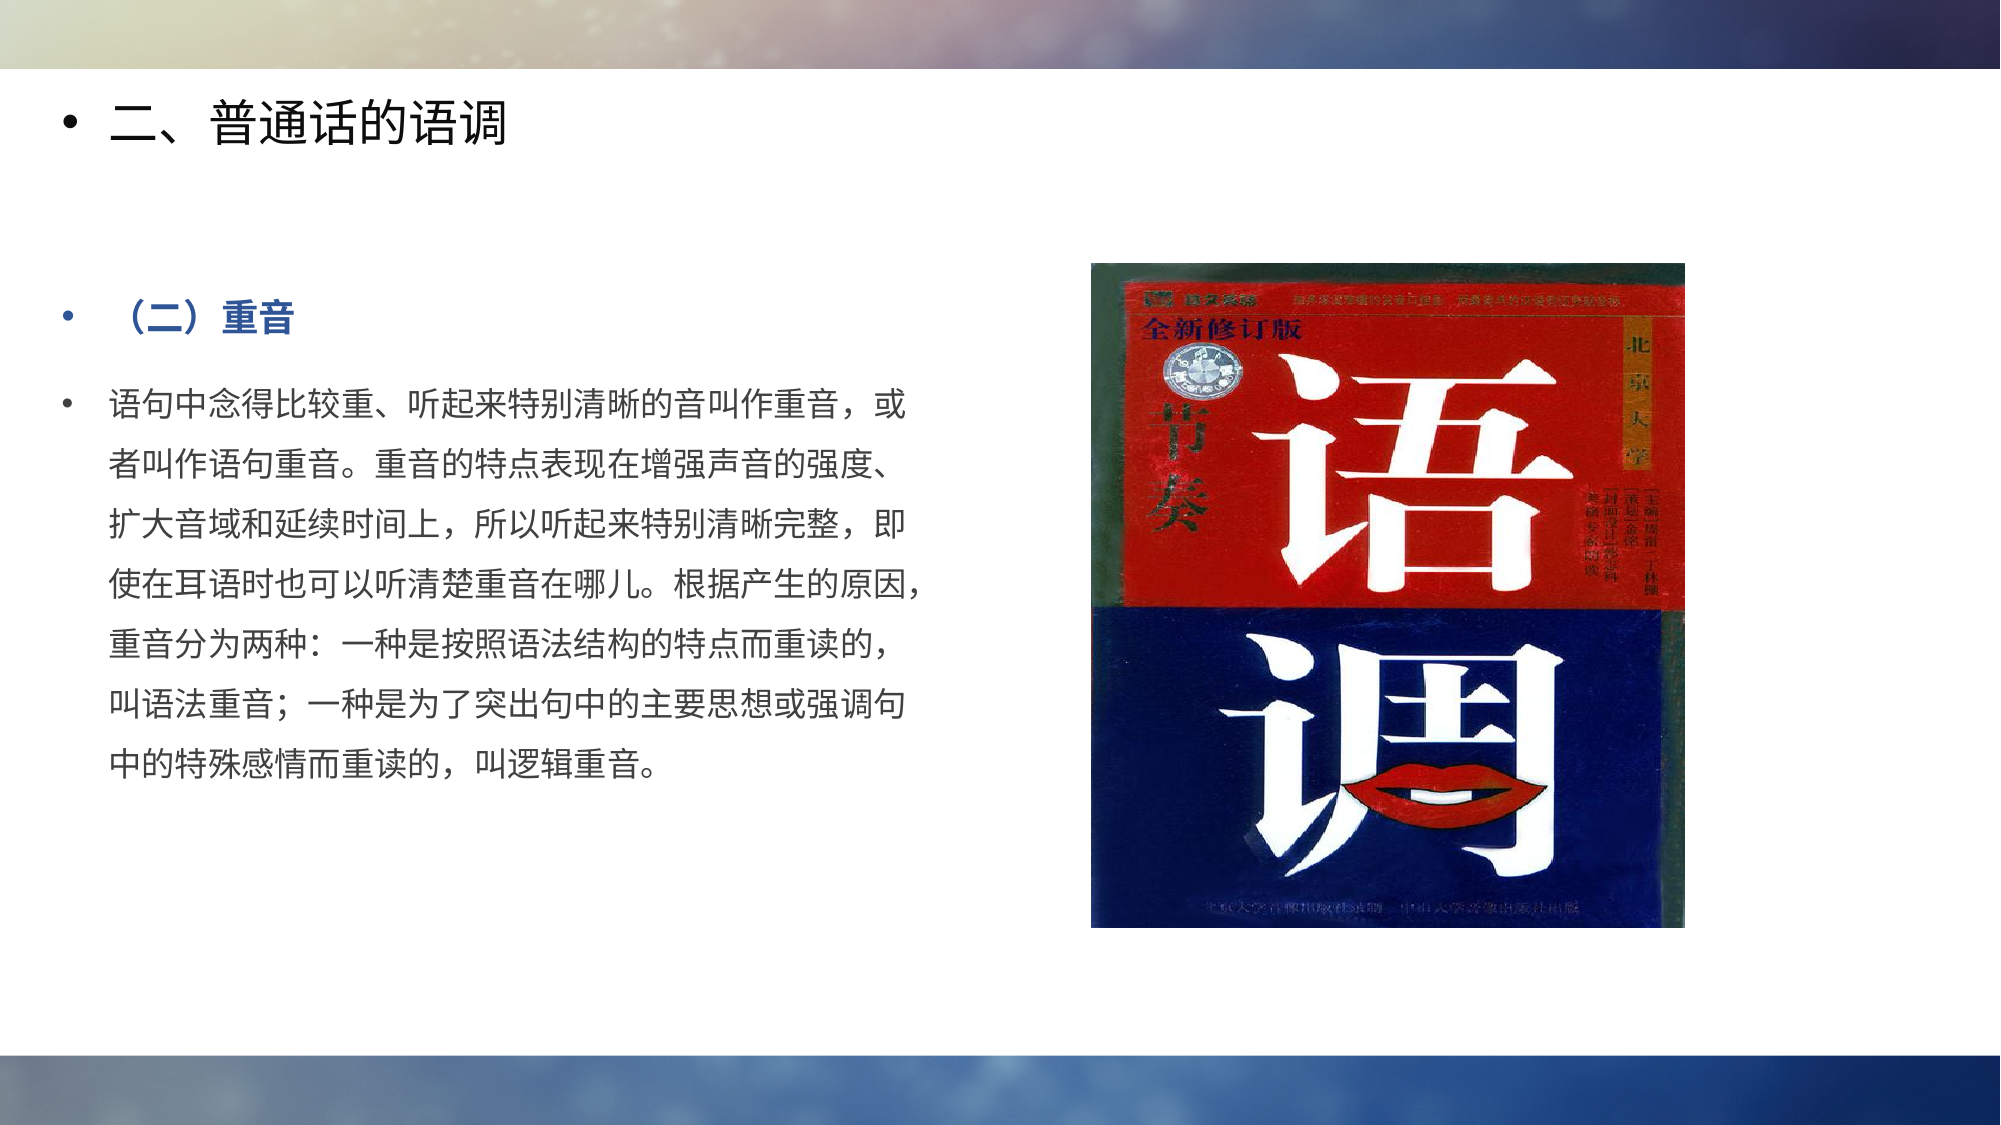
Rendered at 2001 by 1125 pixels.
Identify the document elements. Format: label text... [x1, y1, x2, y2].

picture [0, 0, 2000, 69]
text_box 二、普通话的语调 [46, 84, 843, 160]
picture [0, 1056, 2000, 1125]
text_box （二）重音 语句中念得比较重、听起来特别清晰的音叫作重音，或者叫作语句重音。重音的特点表现在增强声音的强度、扩大音域和延续时间上，所以听起来特别清晰完整，即使在耳语时也可以听清楚重音在哪儿。根据产生的原因，重音分为两种：一种是按照语法结构的特点而重读的，叫语法重音；一种是为了突出句中的主要思想或强调句中的特殊感情而重读的，叫逻辑重音。 [46, 263, 938, 791]
picture [1091, 263, 1685, 928]
